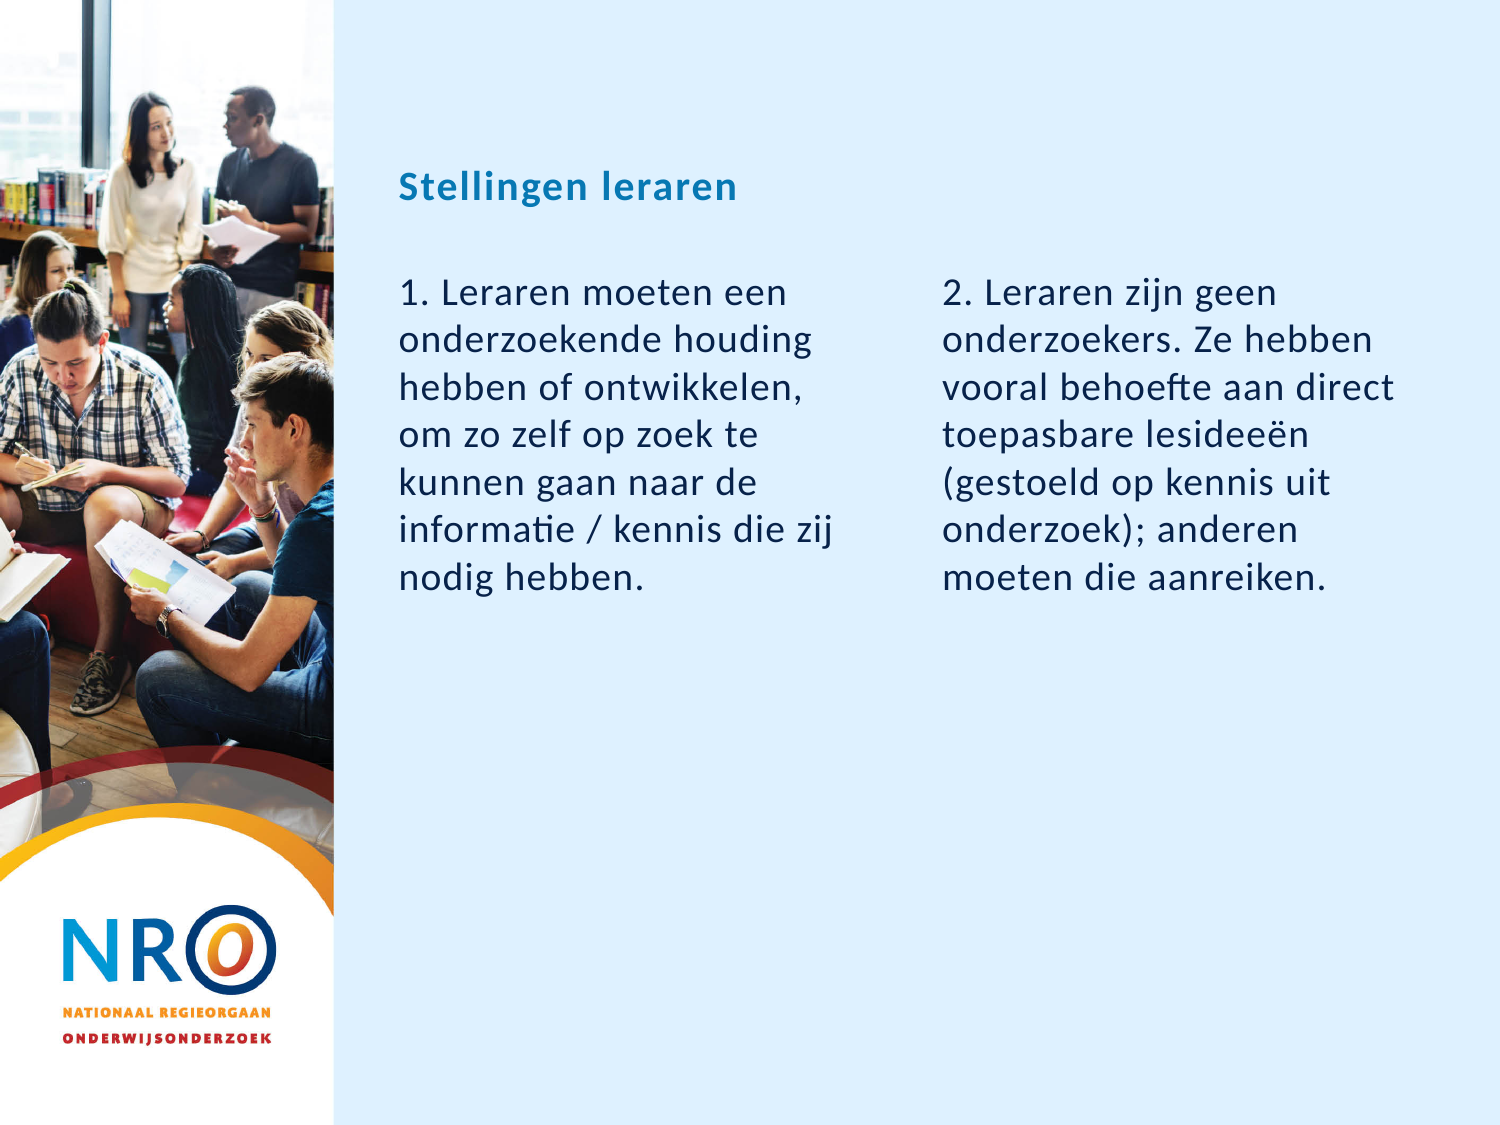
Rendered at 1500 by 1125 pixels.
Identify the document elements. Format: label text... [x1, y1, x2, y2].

picture [0, 0, 1500, 1125]
list 2. Leraren zijn geen onderzoekers. Ze hebben vooral behoefte aan direct toepasbare lesideeën (gestoeld op kennis uit onderzoek); anderen moeten die aanreiken. [927, 258, 1425, 1001]
list 1. Leraren moeten een onderzoekende houding hebben of ontwikkelen, om zo zelf op zoek te kunnen gaan naar de informatie / kennis die zij nodig hebben. [383, 258, 880, 1001]
title Stellingen leraren [383, 90, 1425, 278]
